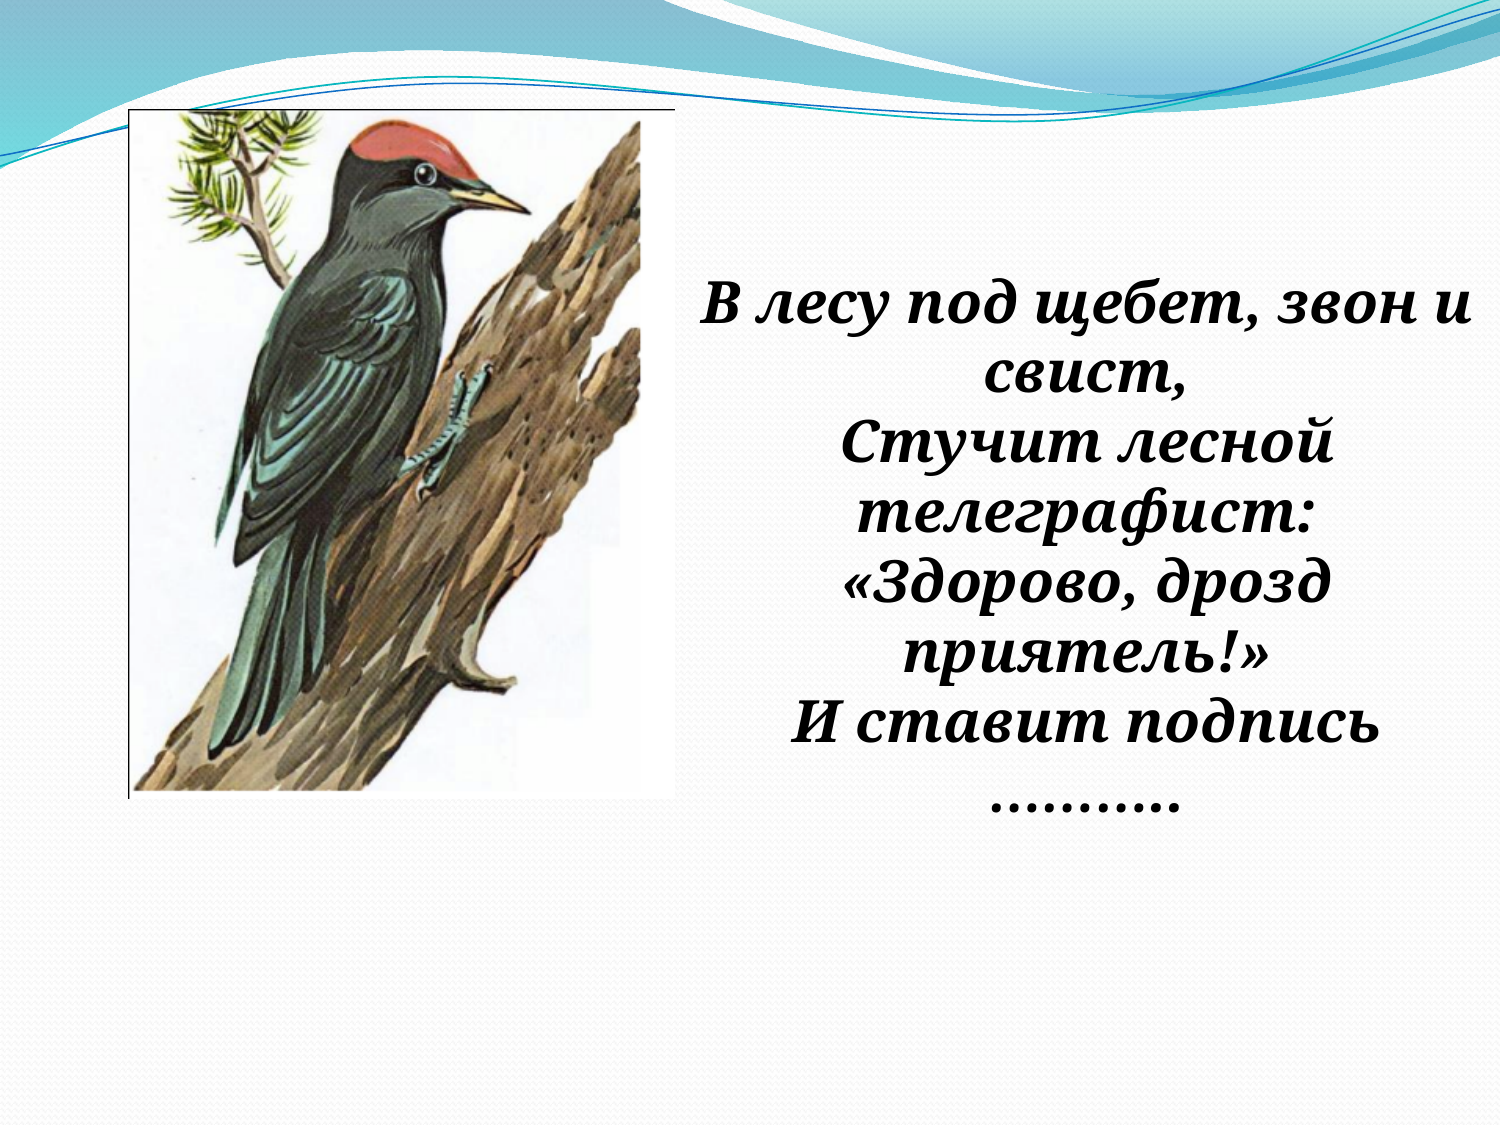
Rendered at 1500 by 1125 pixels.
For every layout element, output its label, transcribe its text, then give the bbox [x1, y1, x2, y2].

picture [128, 109, 675, 799]
text_box В лесу под щебет, звон и свист, Стучит лесной телеграфист: «Здорово, дрозд приятель!» И ставит подпись ……….. [674, 257, 1500, 832]
